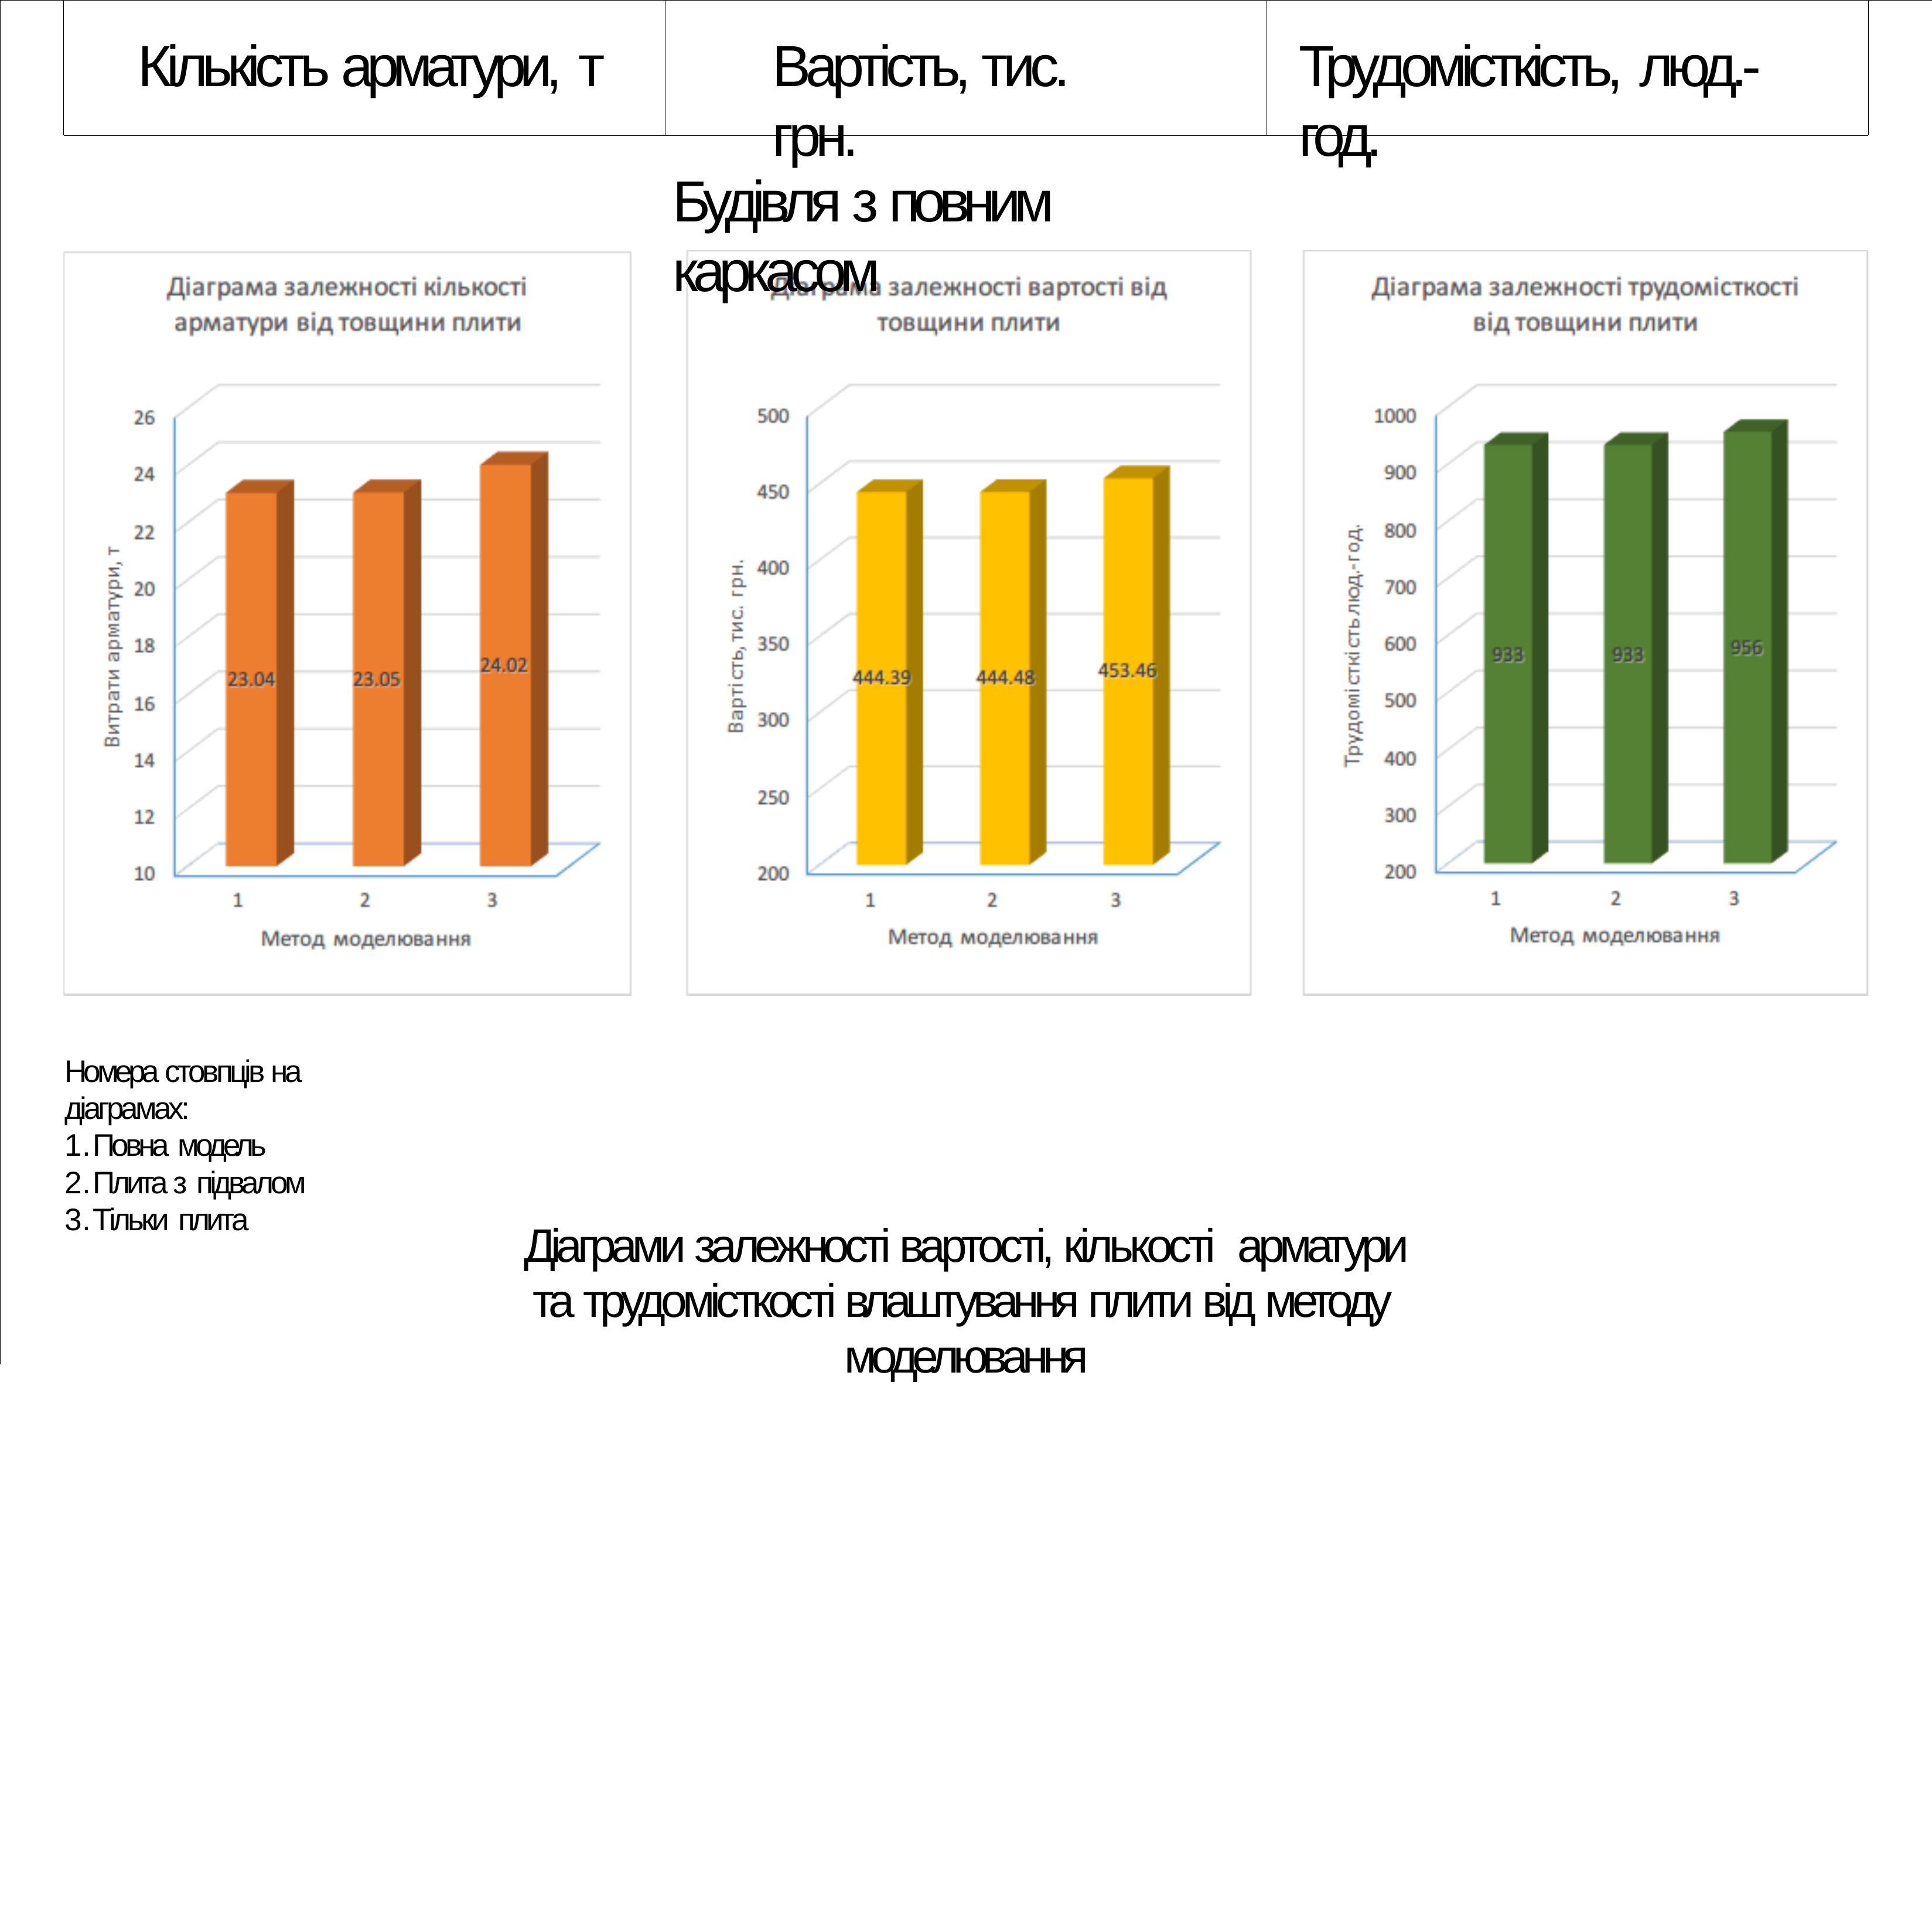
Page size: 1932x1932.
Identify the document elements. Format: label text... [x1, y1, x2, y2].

text_box Вартість, тис. грн. [771, 28, 1160, 163]
title Кількість арматури, т [136, 28, 1228, 351]
text_box Трудомісткість, люд.-год. [1298, 28, 1837, 168]
text_box Діаграми залежності вартості, кількості арматури та трудомісткості влаштування плити від методу моделювання [414, 1225, 1519, 1383]
text_box Номера стовпців на діаграмах: Повна модель Плита з підвалом Тільки плита [63, 1051, 427, 1237]
text_box [63, 250, 1869, 996]
text_box Будівля з повним каркасом [671, 163, 1258, 303]
